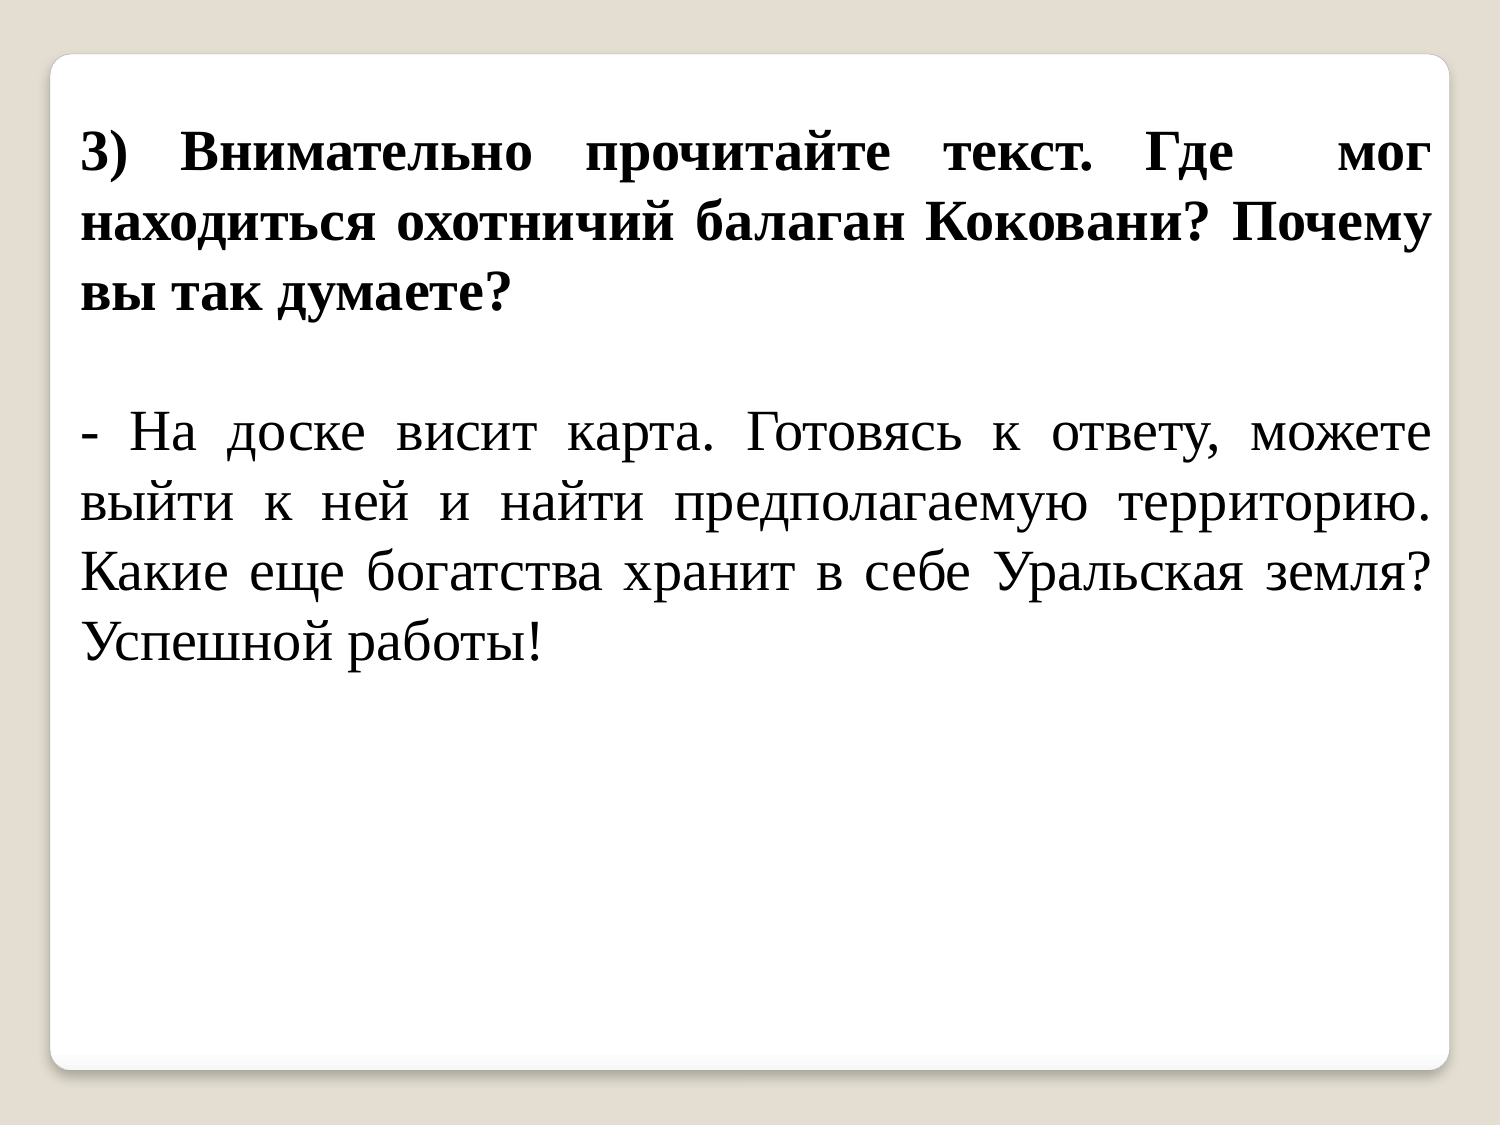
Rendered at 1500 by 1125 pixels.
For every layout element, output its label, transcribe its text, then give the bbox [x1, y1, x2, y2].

text_box 3) Внимательно прочитайте текст. Где мог находиться охотничий балаган Коковани? Почему вы так думаете? - На доске висит карта. Готовясь к ответу, можете выйти к ней и найти предполагаемую территорию. Какие еще богатства хранит в себе Уральская земля? Успешной работы! [64, 104, 1448, 680]
